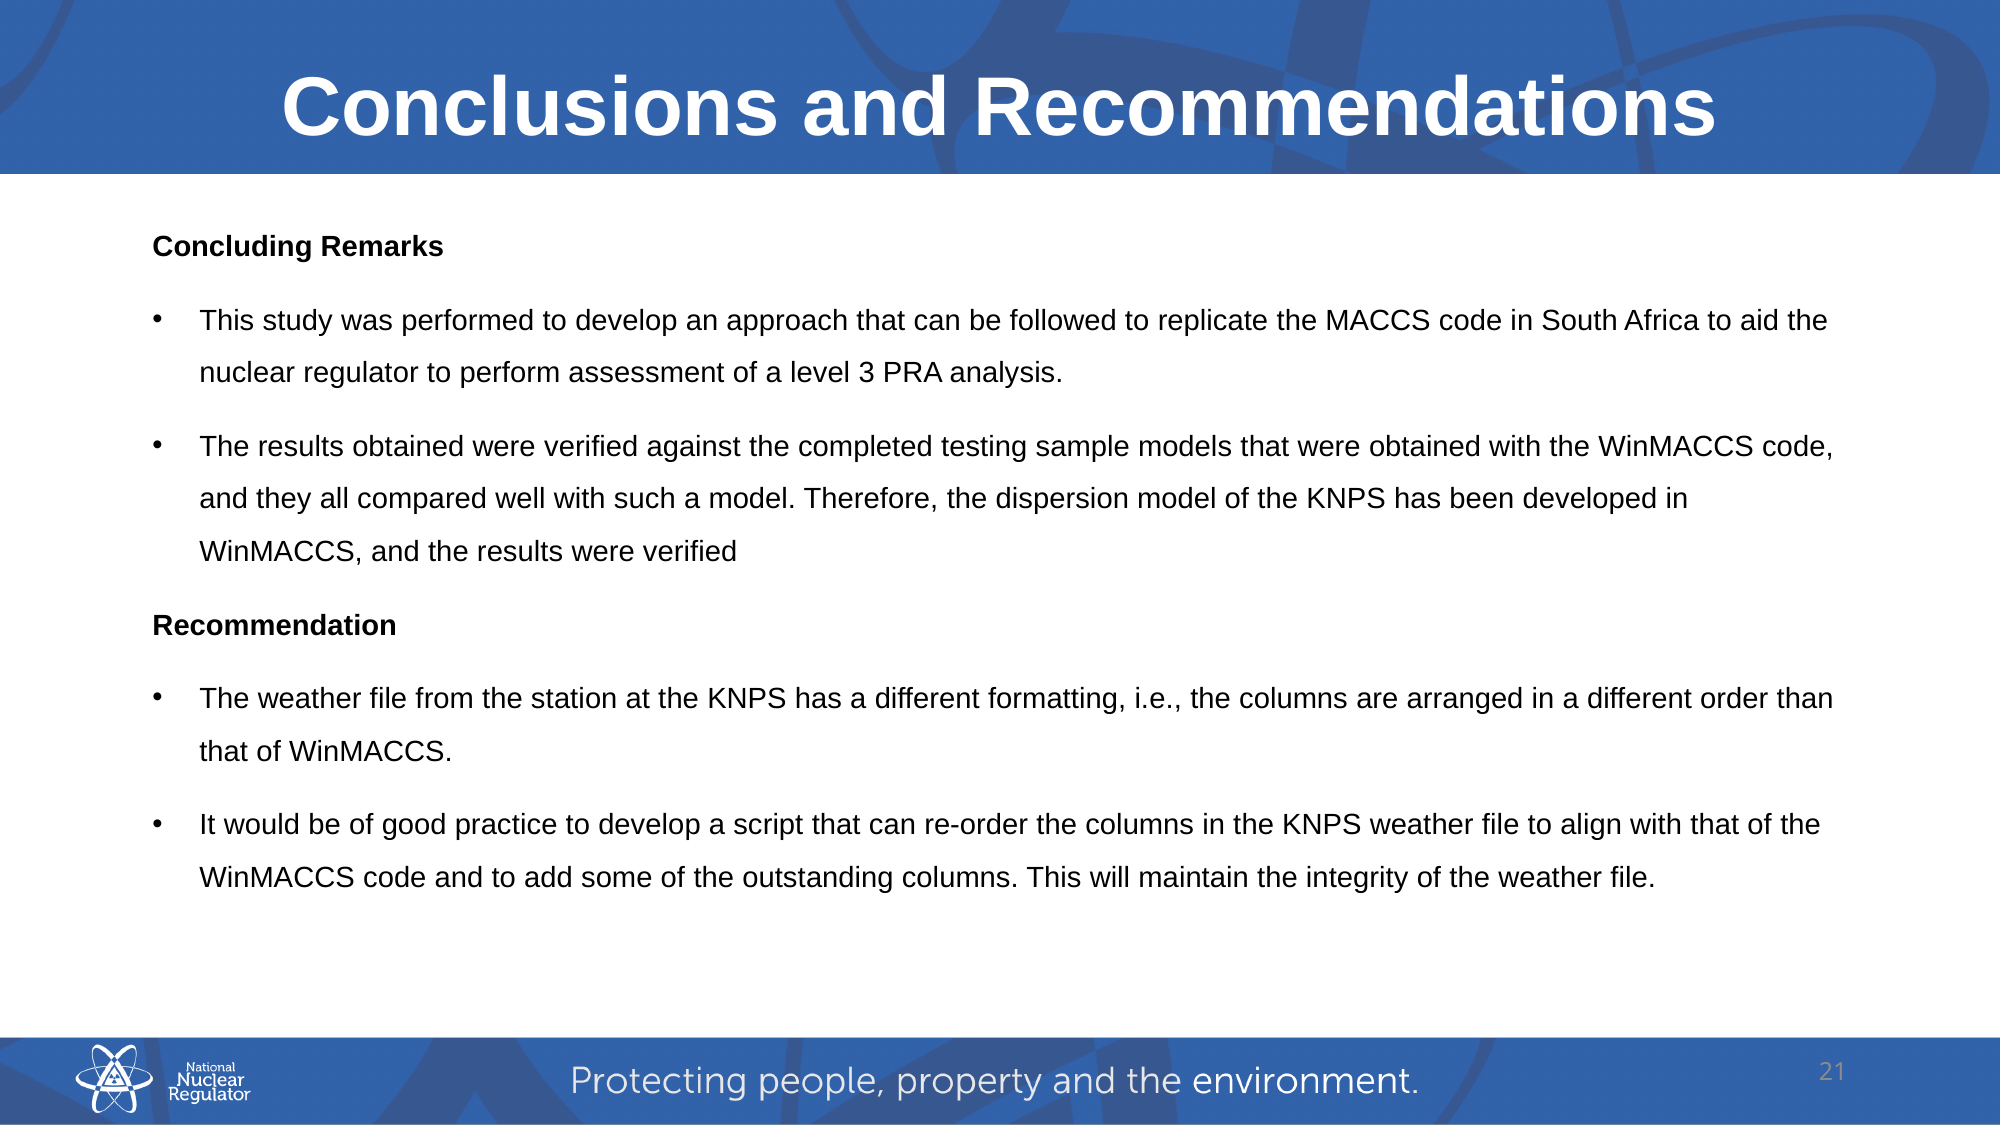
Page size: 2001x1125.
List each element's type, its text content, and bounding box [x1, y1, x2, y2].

picture [0, 0, 2000, 1125]
slide_number 21 [1412, 1042, 1863, 1103]
title Conclusions and Recommendations [137, 0, 1863, 218]
list Concluding Remarks This study was performed to develop an approach that can be followed to replicate the MACCS code in South Africa to aid the nuclear regulator to perform assessment of a level 3 PRA analysis. The results obtained were verified against the completed testing sample models that were obtained with the WinMACCS code, and they all compared well with such a model. Therefore, the dispersion model of the KNPS has been developed in WinMACCS, and the results were verified Recommendation The weather file from the station at the KNPS has a different formatting, i.e., the columns are arranged in a different order than that of WinMACCS. It would be of good practice to develop a script that can re-order the columns in the KNPS weather file to align with that of the WinMACCS code and to add some of the outstanding columns. This will maintain the integrity of the weather file. [137, 218, 1863, 1014]
